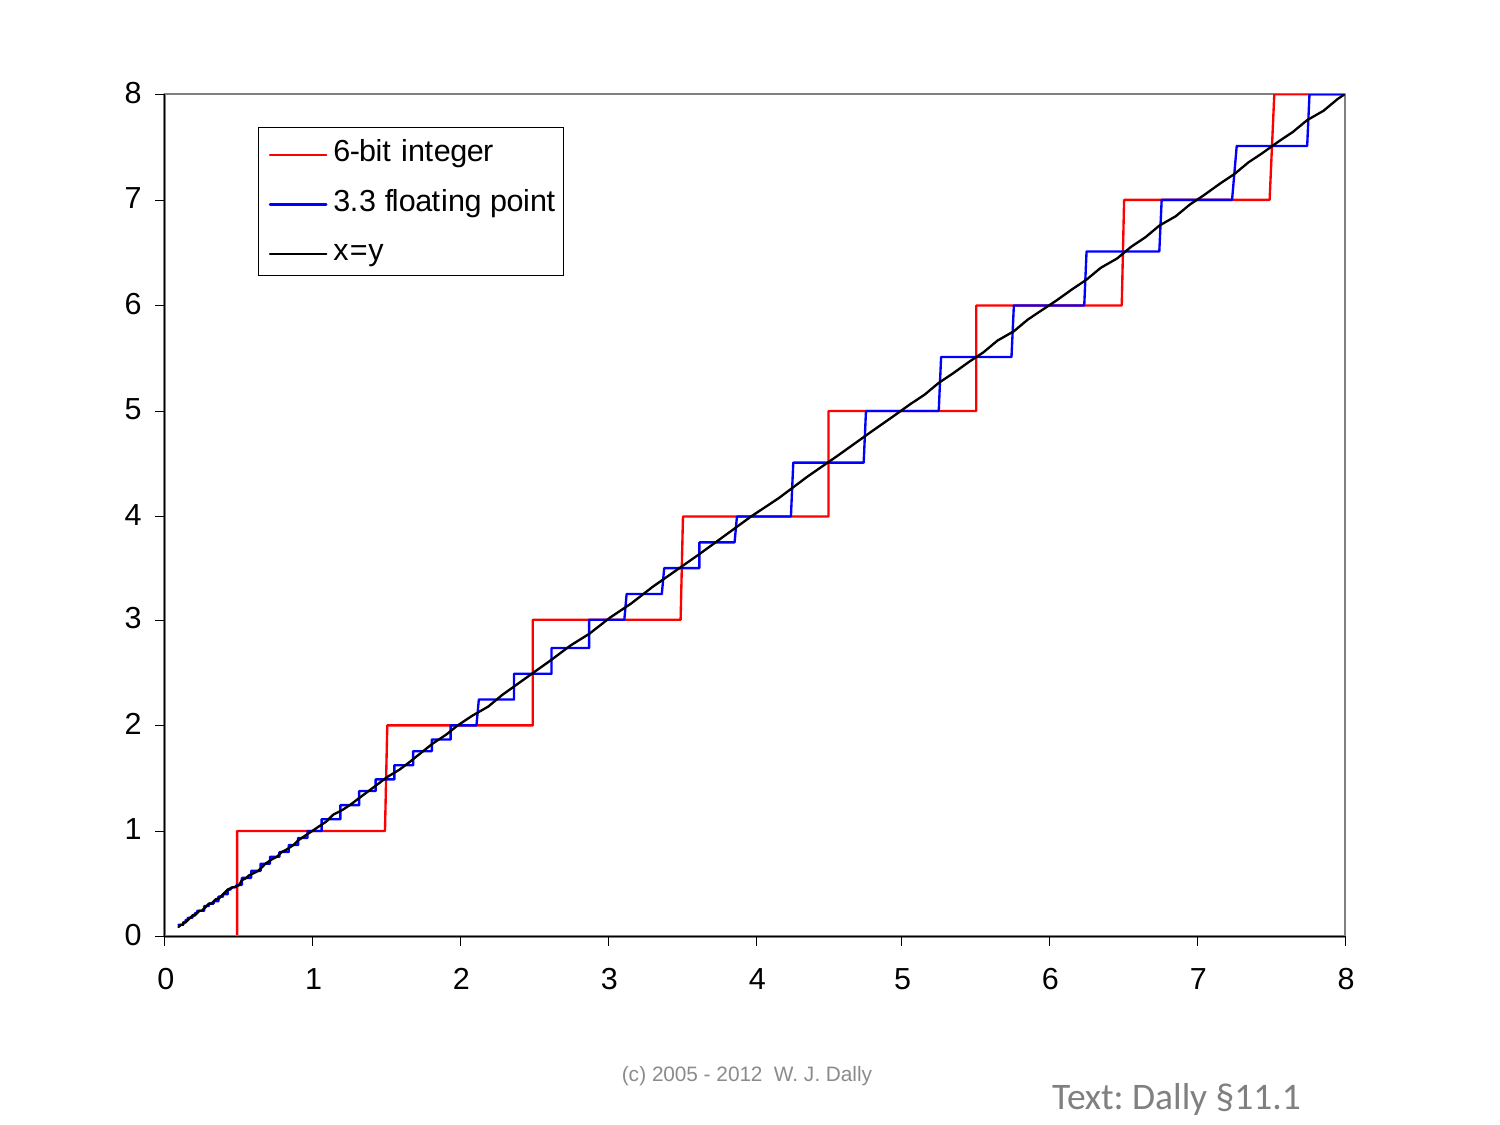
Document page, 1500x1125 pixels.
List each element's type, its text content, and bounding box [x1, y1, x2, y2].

footer (c) 2005 - 2012 W. J. Dally [512, 1075, 988, 1103]
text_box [107, 56, 1392, 1069]
text_box Text: Dally §11.1 [1037, 1075, 1350, 1125]
